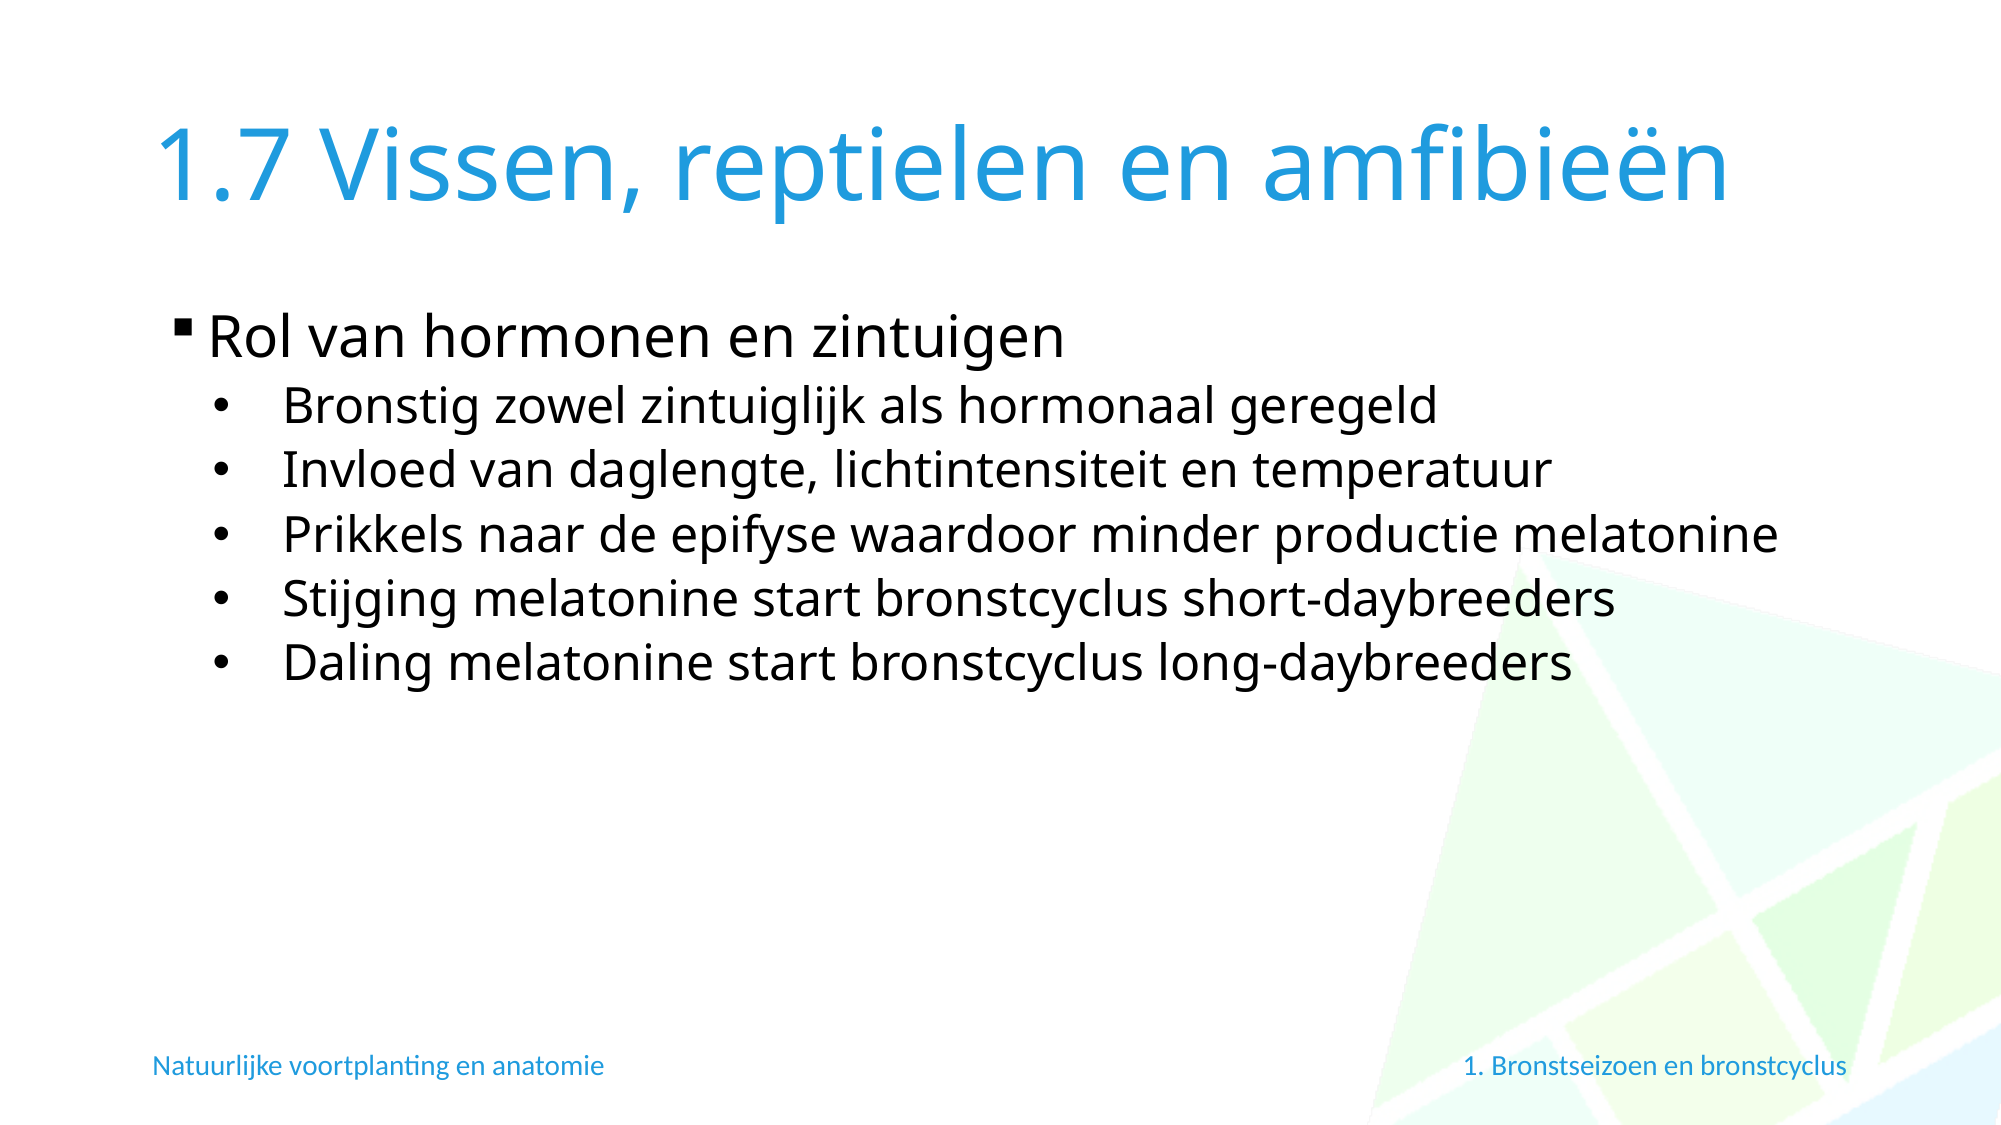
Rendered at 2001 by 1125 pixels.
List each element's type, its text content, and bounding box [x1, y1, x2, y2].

list Rol van hormonen en zintuigen Bronstig zowel zintuiglijk als hormonaal geregeld Invloed van daglengte, lichtintensiteit en temperatuur Prikkels naar de epifyse waardoor minder productie melatonine Stijging melatonine start bronstcyclus short-daybreeders Daling melatonine start bronstcyclus long-daybreeders [154, 299, 1863, 1014]
title 1.7 Vissen, reptielen en amfibieën [137, 59, 1863, 278]
list Natuurlijke voortplanting en anatomie [137, 1042, 629, 1103]
list 1. Bronstseizoen en bronstcyclus [1412, 1042, 1863, 1103]
